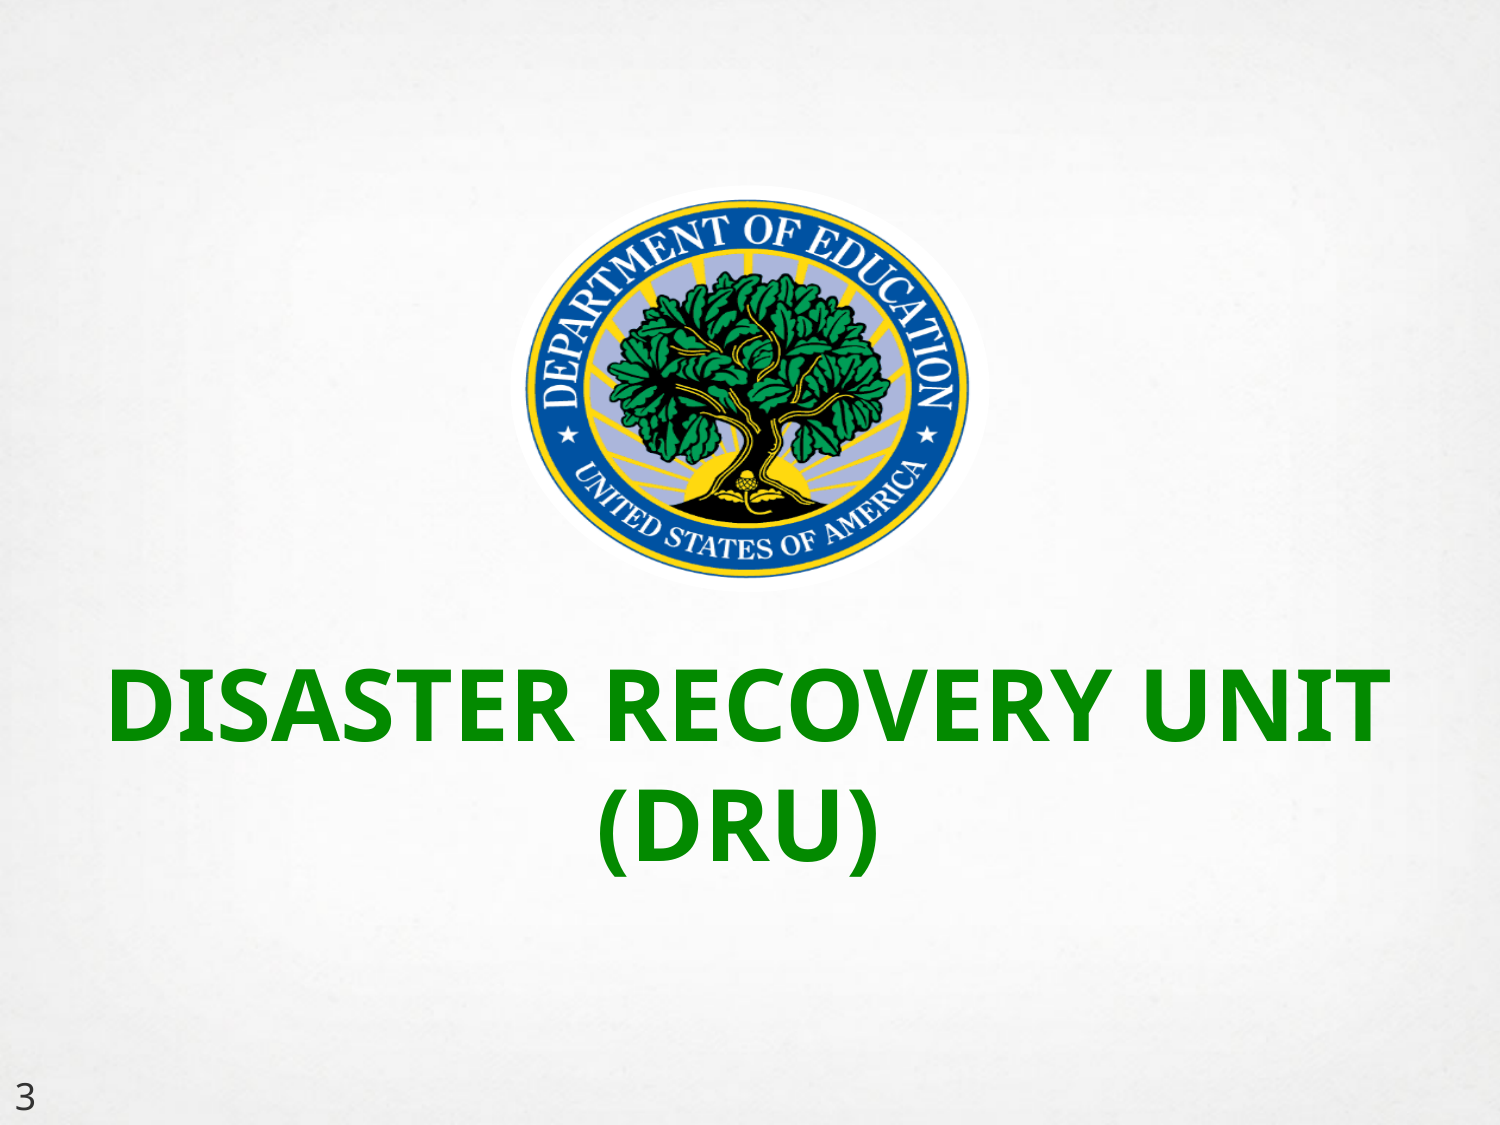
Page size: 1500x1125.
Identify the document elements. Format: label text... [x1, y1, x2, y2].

slide_number 3 [0, 1065, 88, 1125]
text_box [510, 185, 990, 593]
title DISASTER RECOVERY UNIT (DRU) [89, 633, 1500, 1125]
picture [0, 0, 1500, 1125]
